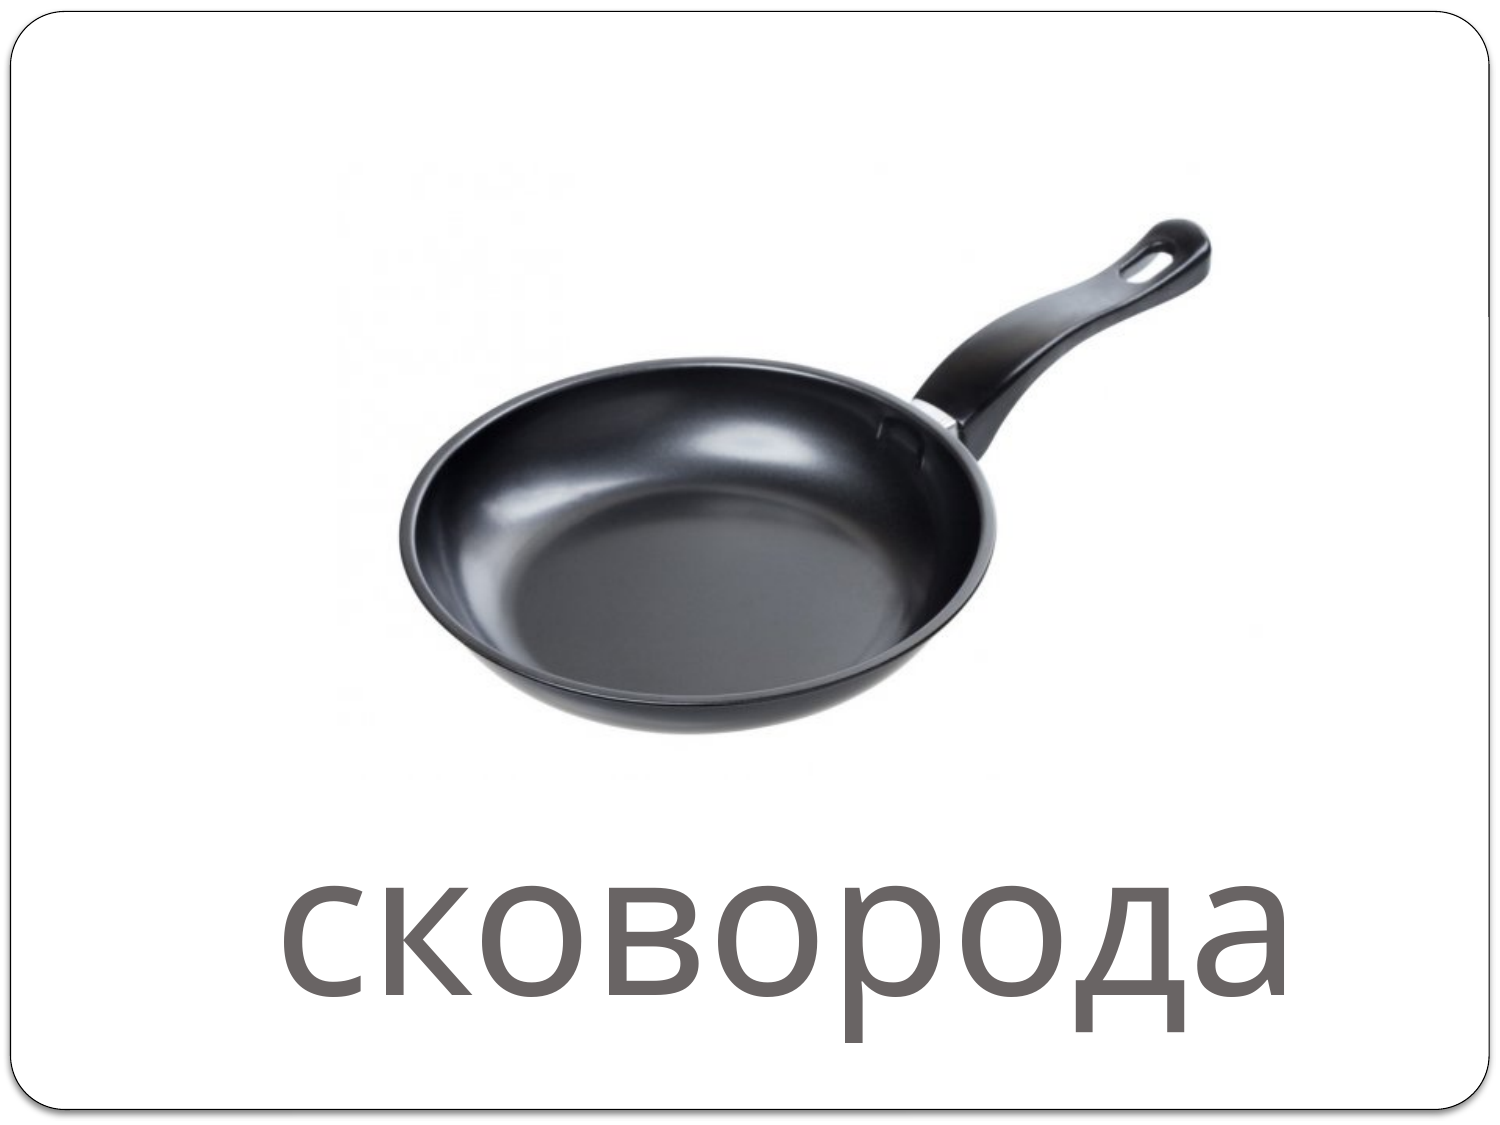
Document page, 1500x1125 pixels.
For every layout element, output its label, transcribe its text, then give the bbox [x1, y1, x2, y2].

title сковорода [150, 812, 1425, 1050]
picture [337, 162, 1276, 780]
